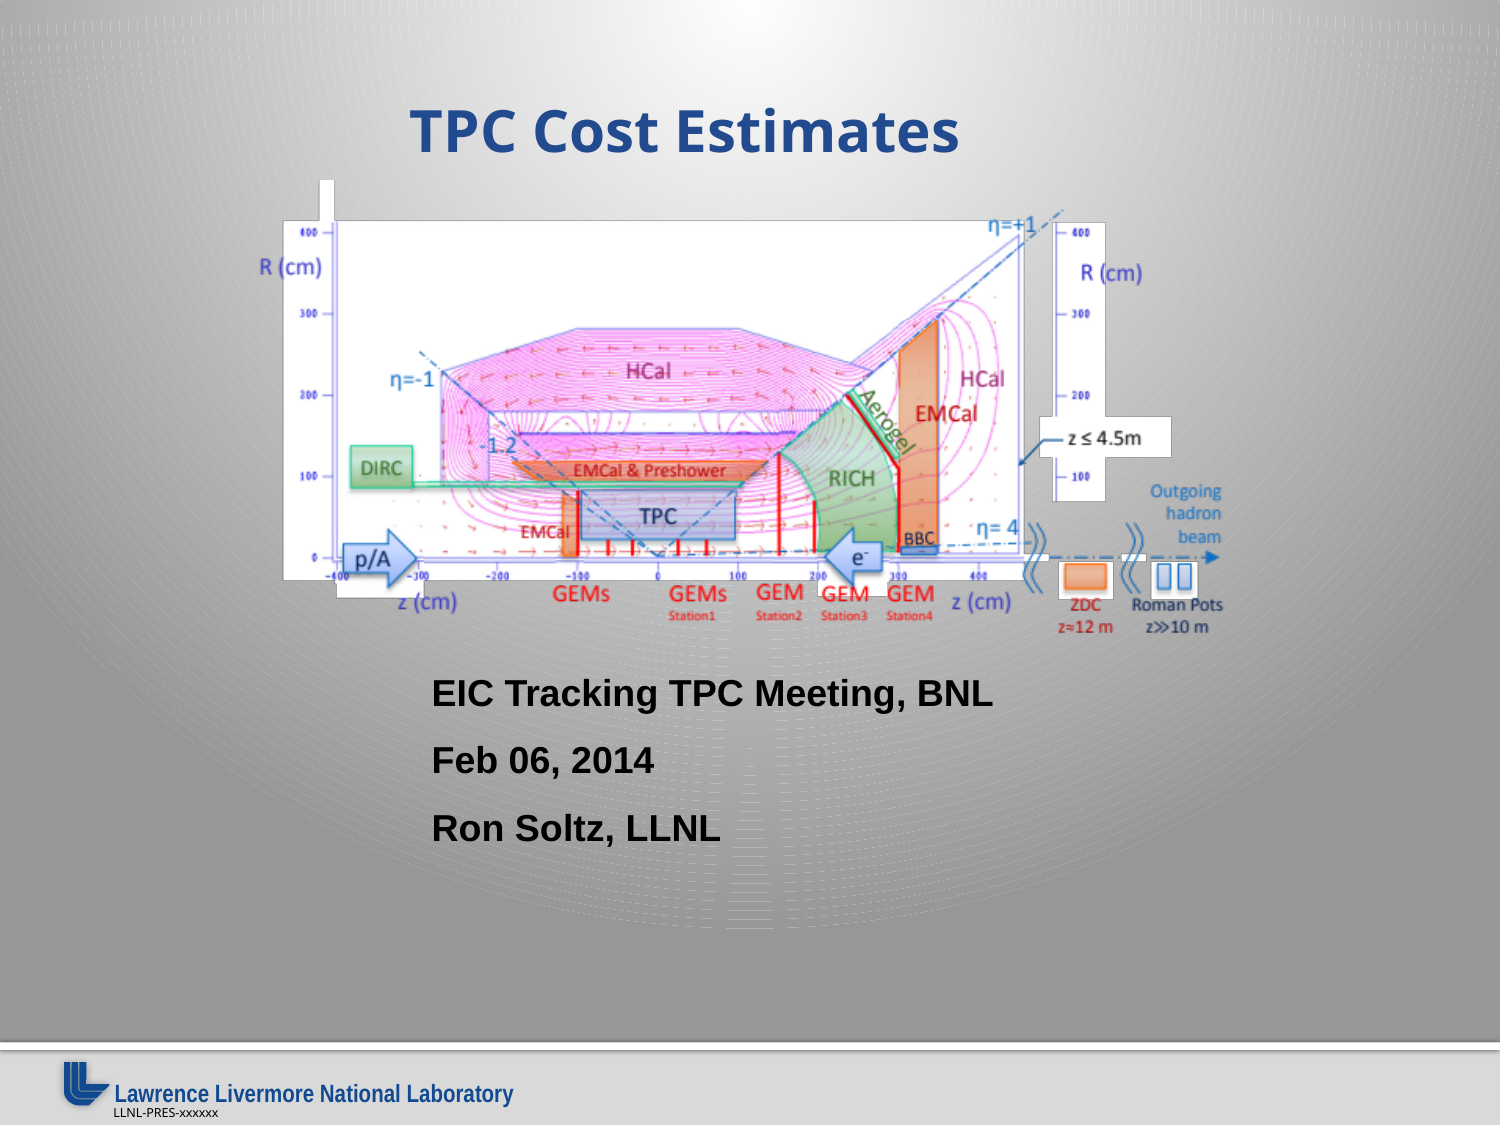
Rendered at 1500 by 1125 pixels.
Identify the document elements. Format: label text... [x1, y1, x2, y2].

picture [56, 1060, 112, 1111]
title TPC Cost Estimates [280, 72, 1083, 179]
text_box EIC Tracking TPC Meeting, BNL Feb 06, 2014 Ron Soltz, LLNL [416, 658, 1024, 856]
picture [252, 180, 1236, 650]
